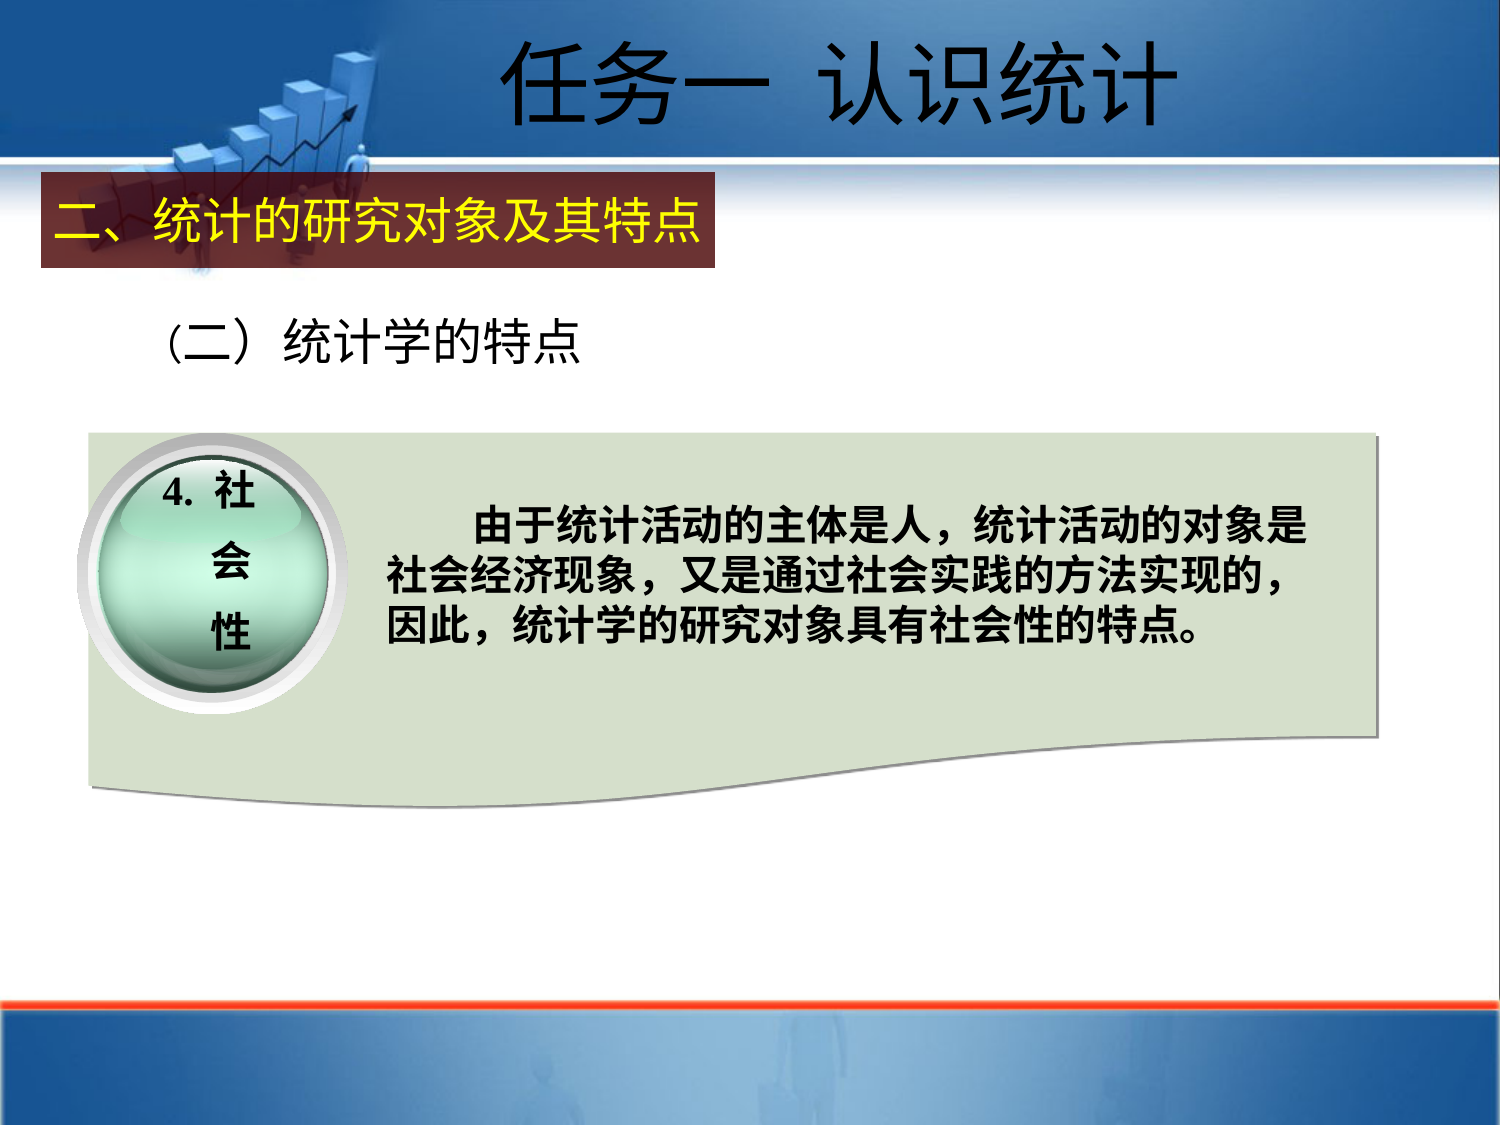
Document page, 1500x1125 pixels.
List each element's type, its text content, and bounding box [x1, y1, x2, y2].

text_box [76, 432, 348, 715]
picture [0, 0, 1500, 1125]
title 任务一 认识统计 [40, 18, 1392, 207]
text_box 由于统计活动的主体是人，统计活动的对象是社会经济现象，又是通过社会实践的方法实现的，因此，统计学的研究对象具有社会性的特点。 [372, 491, 1329, 657]
text_box 二、统计的研究对象及其特点 [41, 172, 715, 268]
text_box [88, 432, 1376, 806]
text_box （二）统计学的特点 [126, 302, 598, 378]
